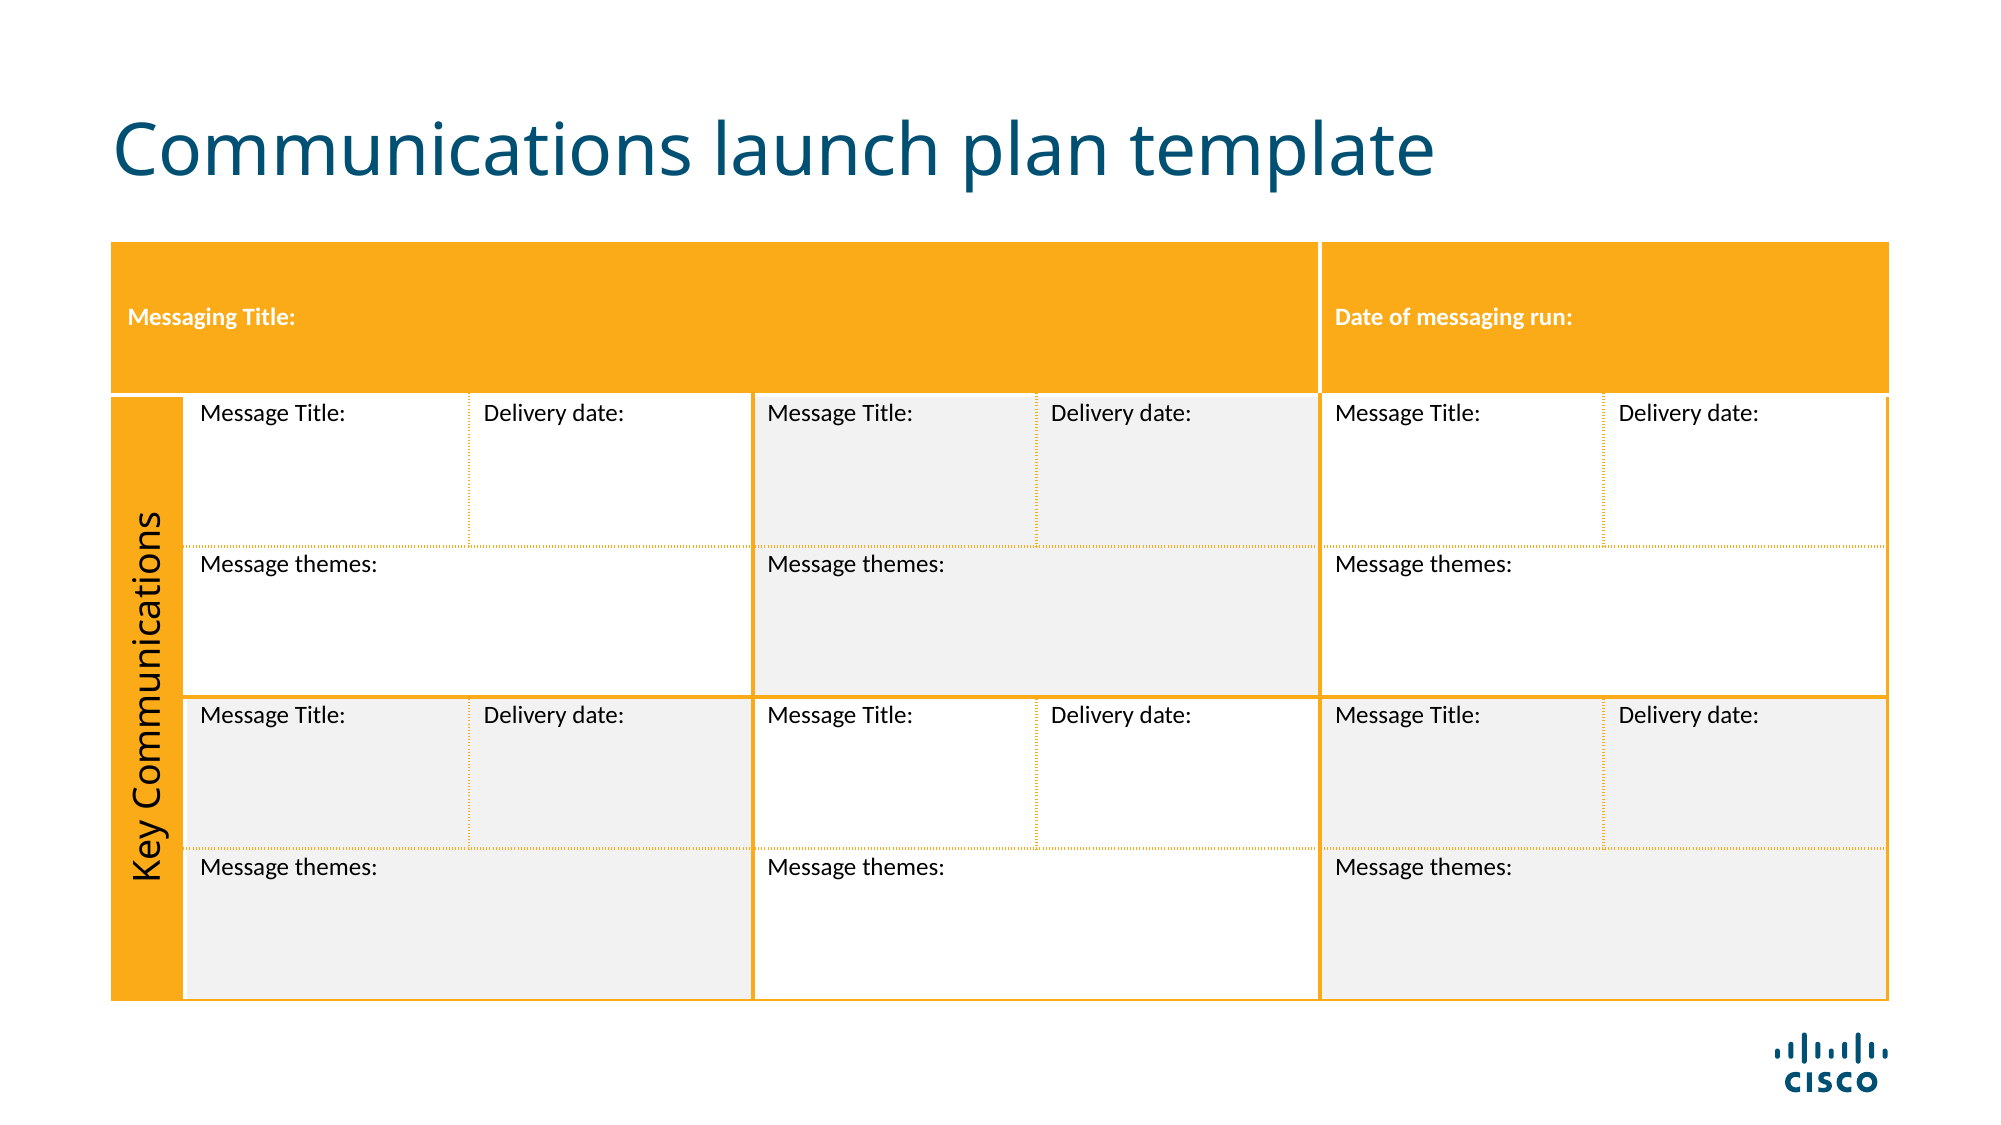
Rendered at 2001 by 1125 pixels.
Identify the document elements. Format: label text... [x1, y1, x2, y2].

text_box [1788, 1041, 1794, 1059]
table_cell Message themes: [187, 849, 751, 999]
table_cell Message themes: [755, 849, 1318, 999]
table_cell Message themes: [187, 546, 751, 695]
text_box [1775, 1048, 1780, 1059]
table_cell Message themes: [755, 546, 1318, 695]
text_box [1842, 1041, 1848, 1059]
table_cell Delivery date: [1604, 397, 1886, 546]
text_box [1785, 1071, 1801, 1093]
text_box [1856, 1071, 1878, 1093]
text_box [1806, 1072, 1812, 1092]
table_cell Message themes: [1322, 849, 1886, 999]
table_cell Message Title: [187, 397, 469, 546]
table_header Date of messaging run: [1322, 245, 1886, 393]
table_cell Delivery date: [1036, 397, 1318, 546]
table_cell Message Title: [187, 699, 469, 849]
table_cell Delivery date: [469, 397, 751, 546]
table_header Messaging Title: [114, 245, 1318, 393]
table_cell Message Title: [755, 699, 1036, 849]
table_cell Message Title: [1322, 397, 1604, 546]
text_box [1818, 1071, 1832, 1093]
text_box [1801, 1032, 1807, 1064]
text_box Communications launch plan template [112, 112, 1888, 242]
text_box [1882, 1048, 1888, 1059]
text_box [1828, 1048, 1834, 1059]
table_cell Message Title: [1322, 699, 1604, 849]
text_box [1855, 1032, 1861, 1064]
table_cell Message themes: [1322, 546, 1886, 695]
table_cell Delivery date: [469, 699, 751, 849]
text_box [1869, 1041, 1875, 1059]
table_cell Key Communications [114, 397, 183, 999]
table_cell Message Title: [755, 397, 1036, 546]
table_cell Delivery date: [1604, 699, 1886, 849]
text_box [1815, 1041, 1821, 1059]
table_cell Delivery date: [1036, 699, 1318, 849]
text_box [1836, 1071, 1852, 1093]
